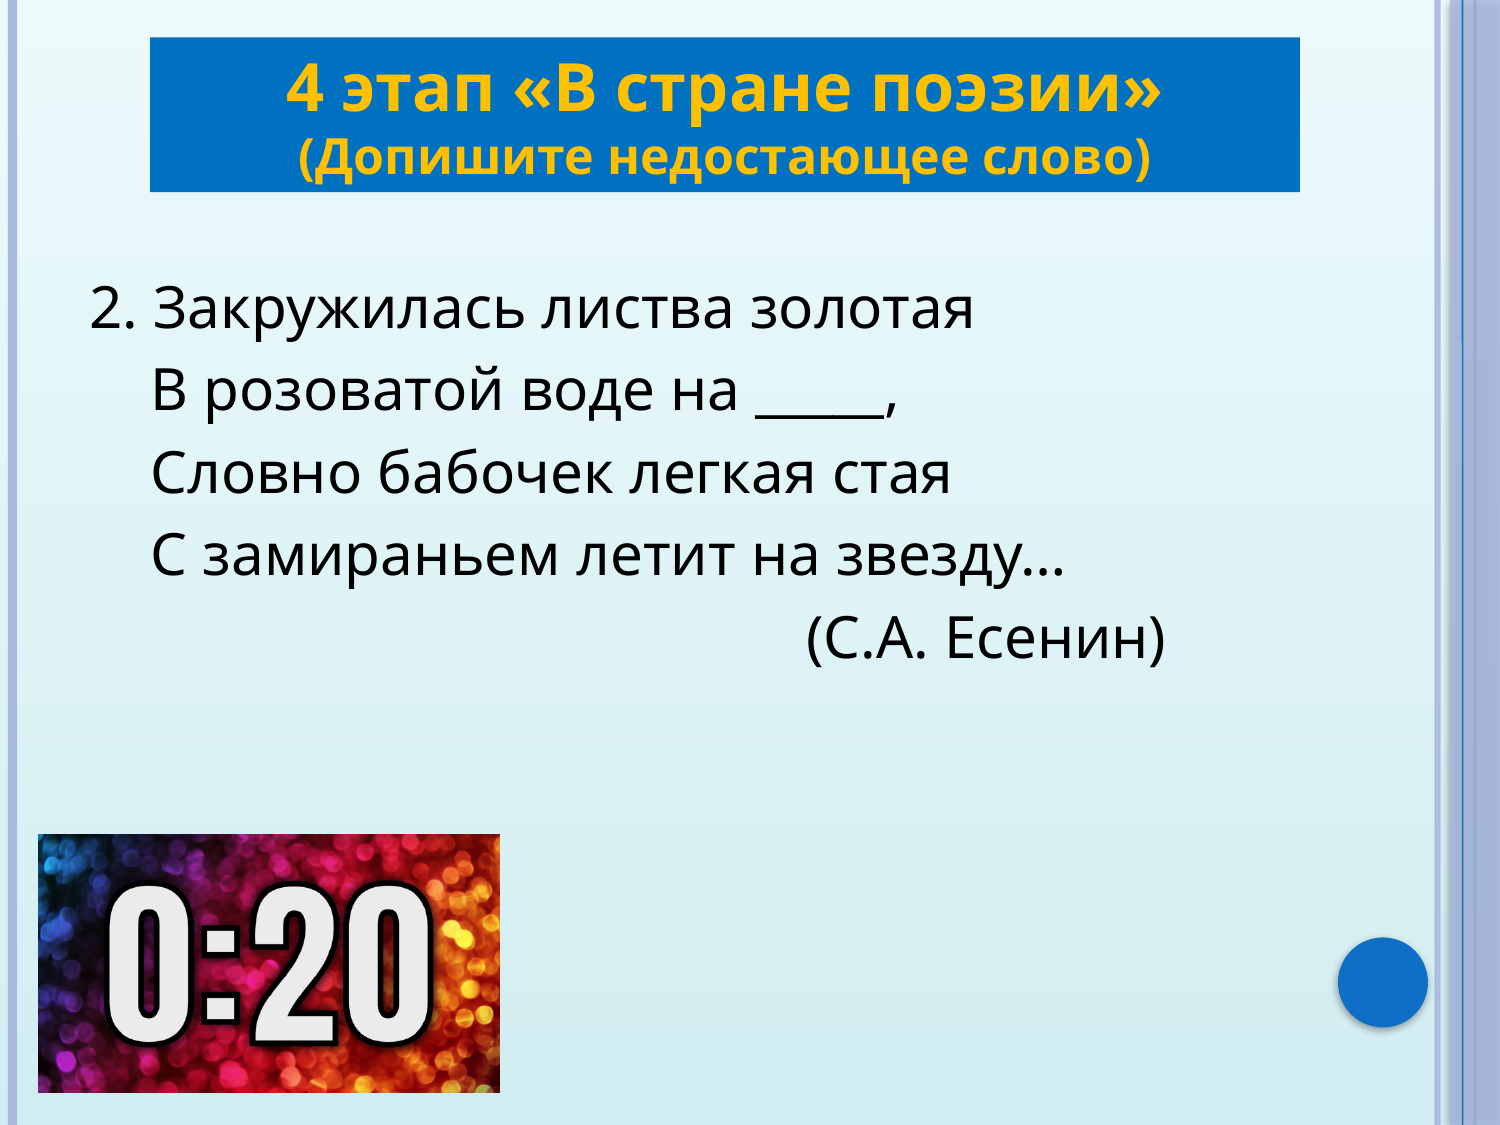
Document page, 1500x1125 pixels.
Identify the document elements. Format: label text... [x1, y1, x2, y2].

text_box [36, 833, 501, 1095]
text_box 4 этап «В стране поэзии» (Допишите недостающее слово) [150, 37, 1300, 193]
list 2. Закружилась листва золотая В розоватой воде на _____, Словно бабочек легкая стая С замираньем летит на звезду… (С.А. Есенин) [75, 262, 1300, 725]
